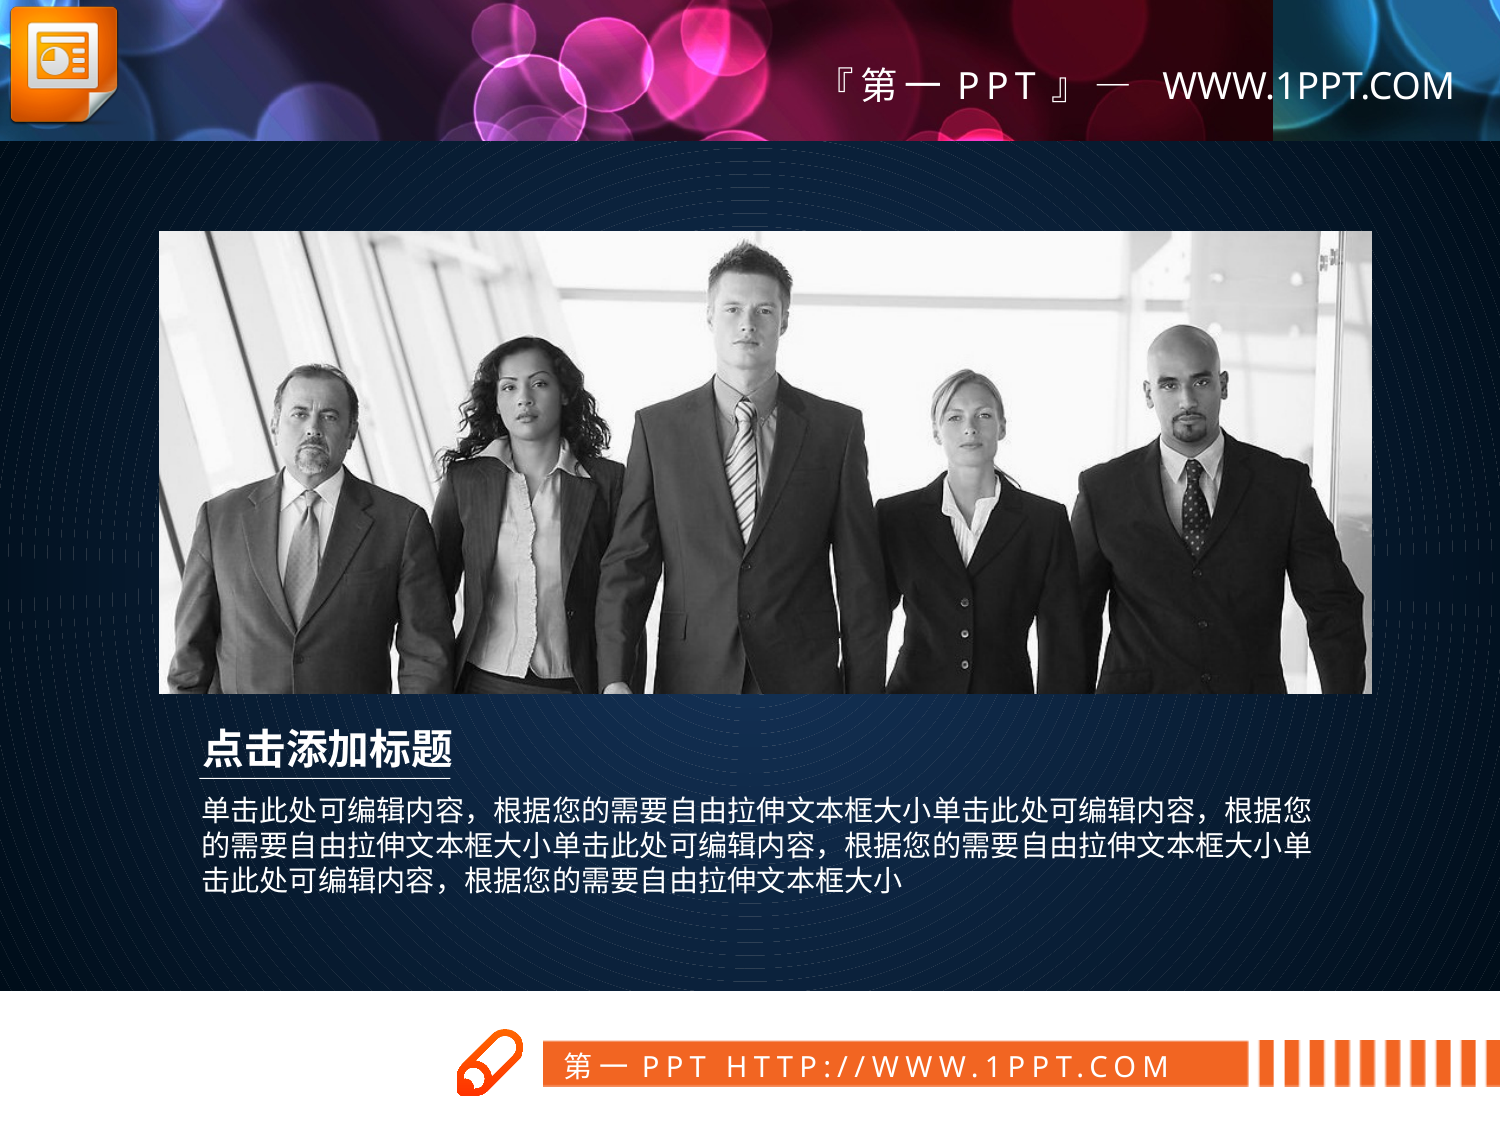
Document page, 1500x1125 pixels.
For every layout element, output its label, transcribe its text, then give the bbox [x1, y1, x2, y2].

picture [543, 1040, 1500, 1087]
text_box 点击添加标题 [187, 715, 468, 781]
text_box 单击此处可编辑内容，根据您的需要自由拉伸文本框大小单击此处可编辑内容，根据您的需要自由拉伸文本框大小单击此处可编辑内容，根据您的需要自由拉伸文本框大小单击此处可编辑内容，根据您的需要自由拉伸文本框大小 [186, 785, 1345, 946]
picture [159, 231, 1372, 694]
picture [0, 0, 1500, 141]
